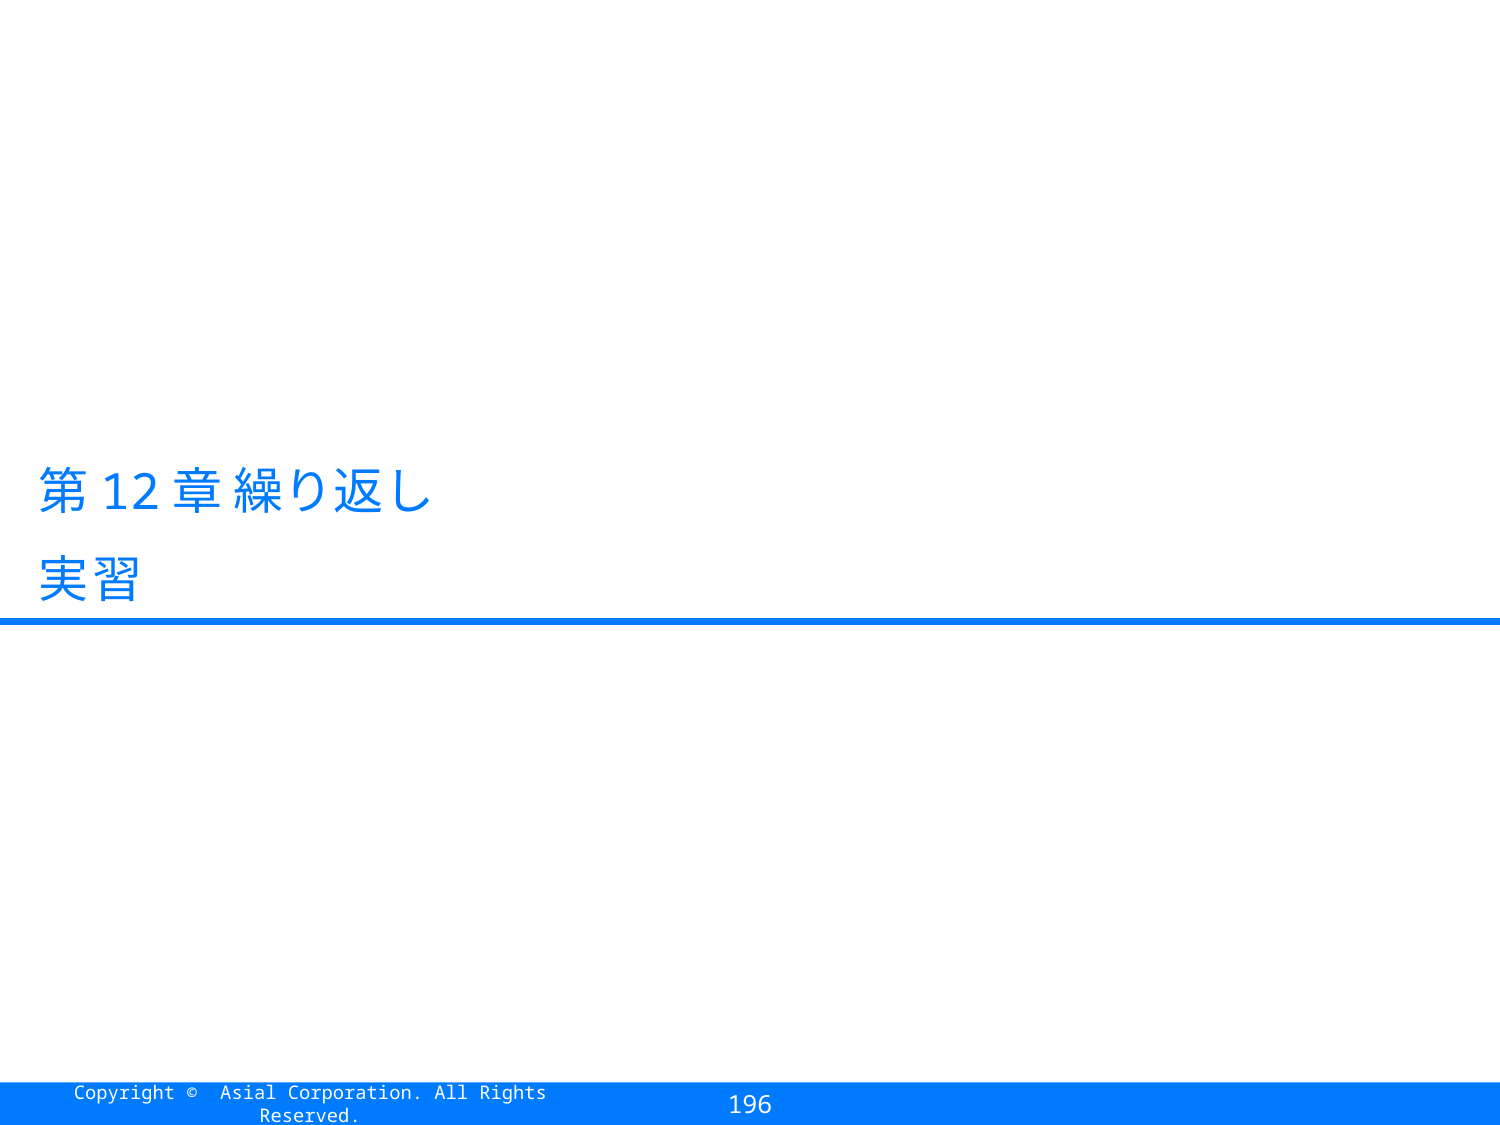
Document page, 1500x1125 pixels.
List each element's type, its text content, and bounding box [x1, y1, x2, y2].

title 実習 [23, 538, 1500, 616]
slide_number 196 [581, 1075, 919, 1125]
list 第12章 繰り返し [23, 444, 1500, 536]
